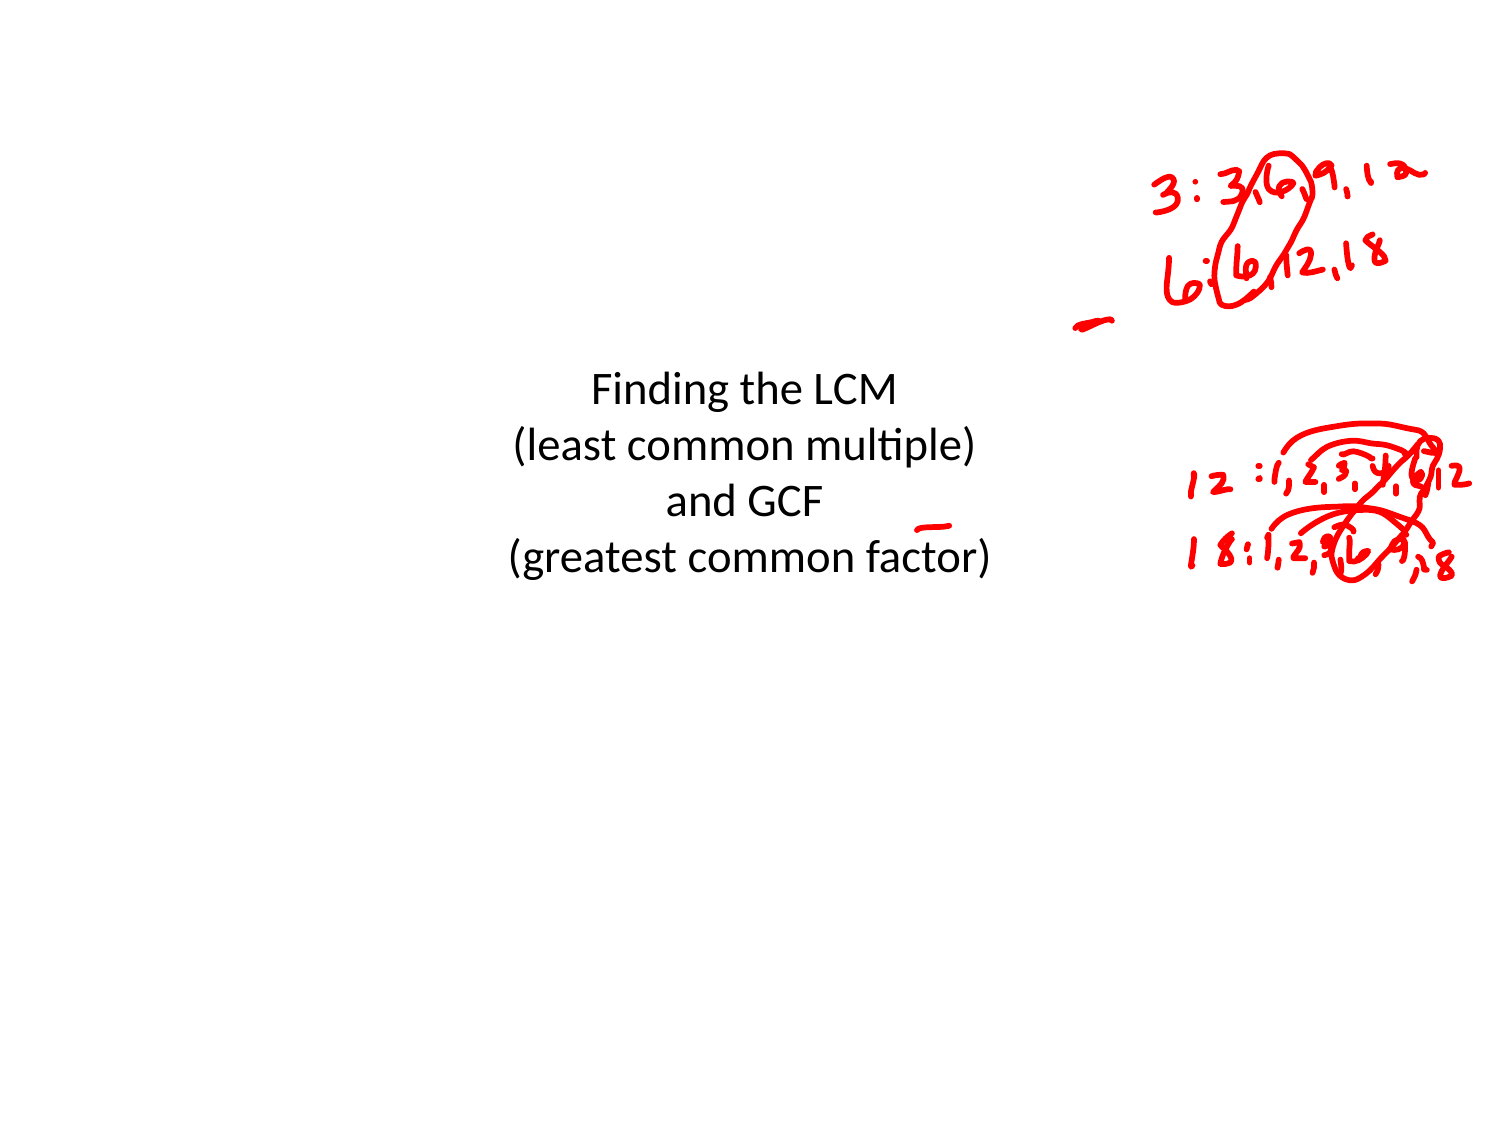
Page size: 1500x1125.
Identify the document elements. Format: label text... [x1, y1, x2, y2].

title Finding the LCM (least common multiple) and GCF (greatest common factor) [112, 349, 1388, 591]
